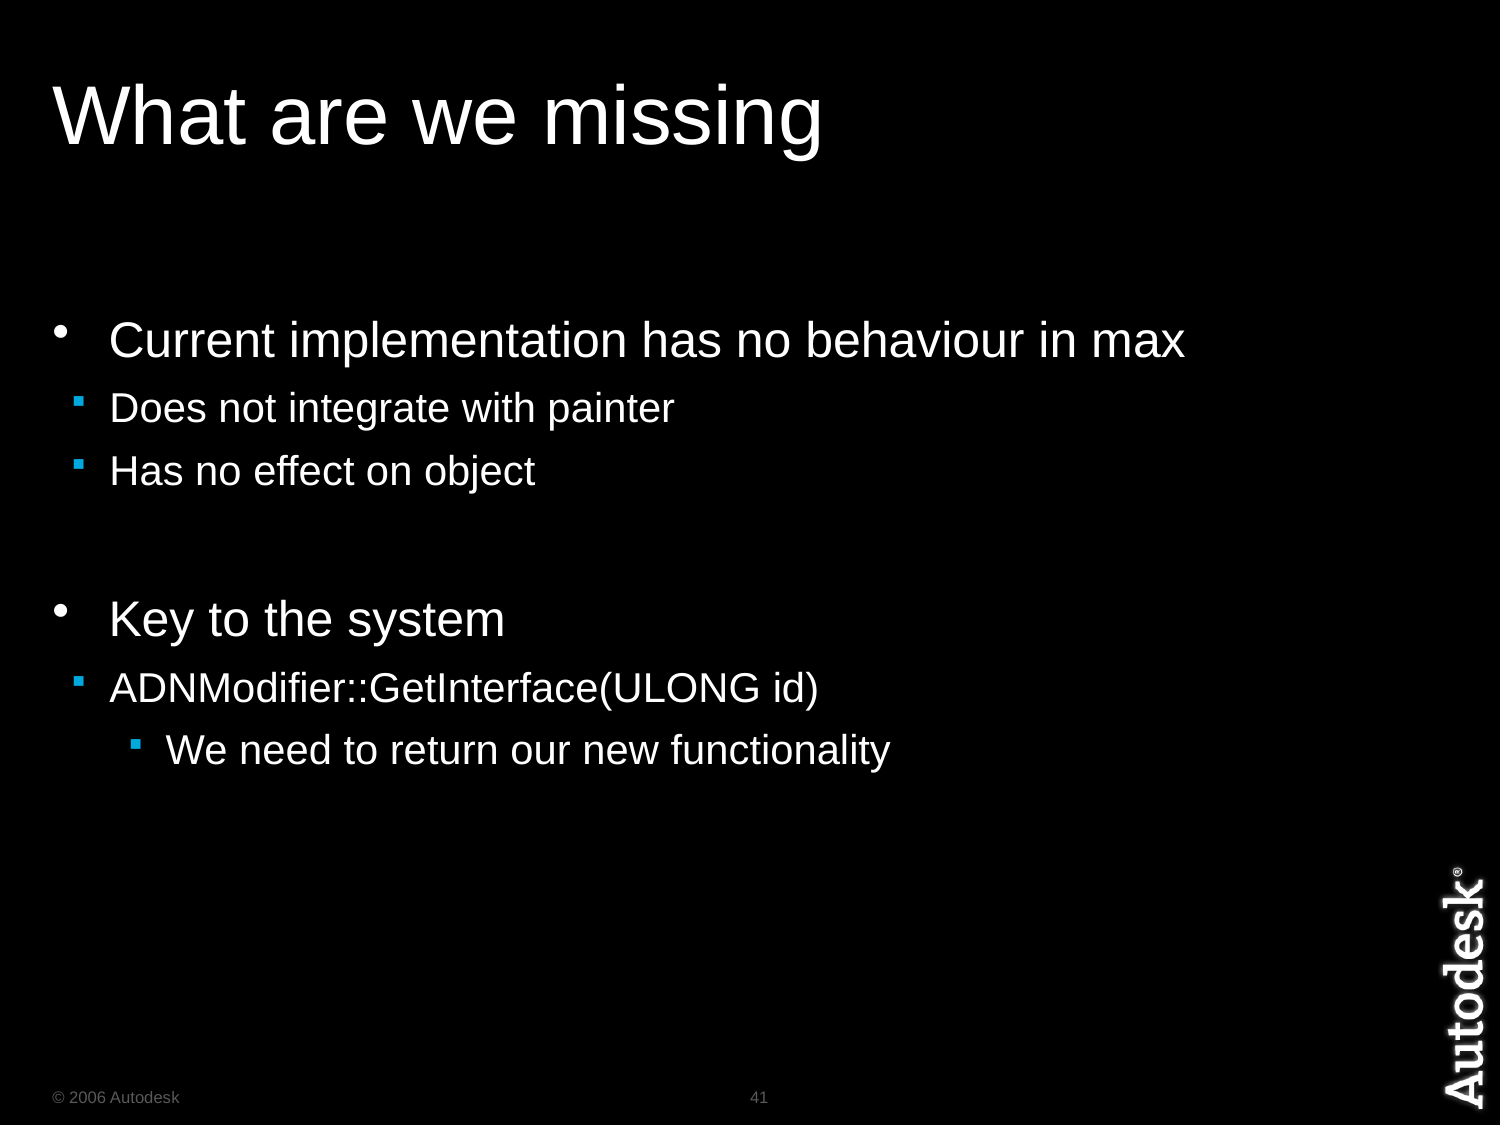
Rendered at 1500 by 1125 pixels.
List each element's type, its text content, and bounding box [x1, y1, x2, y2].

picture [1402, 0, 1500, 1125]
title What are we missing [52, 22, 1401, 211]
list Current implementation has no behaviour in max Does not integrate with painter Has no effect on object Key to the system ADNModifier::GetInterface(ULONG id) We need to return our new functionality [52, 231, 1401, 1073]
